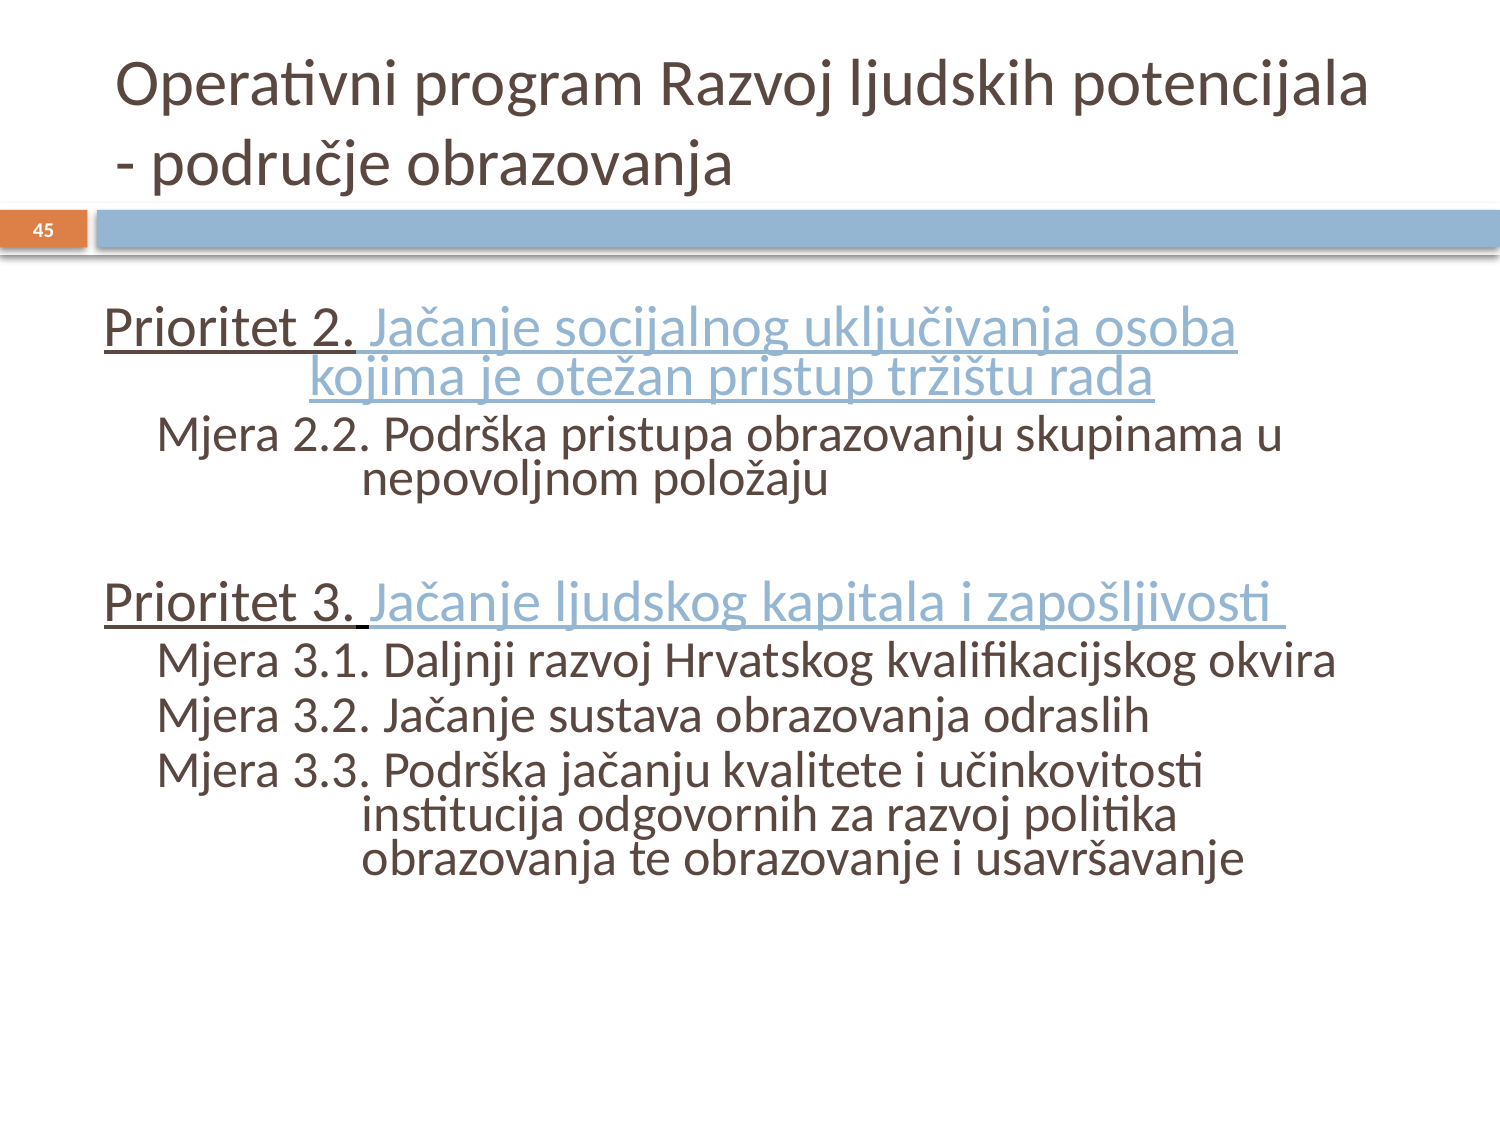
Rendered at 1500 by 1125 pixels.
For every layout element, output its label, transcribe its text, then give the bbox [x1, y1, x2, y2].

list Prioritet 2. Jačanje socijalnog uključivanja osoba kojima je otežan pristup tržištu rada Mjera 2.2. Podrška pristupa obrazovanju skupinama u nepovoljnom položaju Prioritet 3. Jačanje ljudskog kapitala i zapošljivosti Mjera 3.1. Daljnji razvoj Hrvatskog kvalifikacijskog okvira Mjera 3.2. Jačanje sustava obrazovanja odraslih Mjera 3.3. Podrška jačanju kvalitete i učinkovitosti institucija odgovornih za razvoj politika obrazovanja te obrazovanje i usavršavanje [88, 255, 1421, 670]
title Operativni program Razvoj ljudskih potencijala - područje obrazovanja [100, 37, 1459, 201]
slide_number 45 [0, 208, 88, 249]
